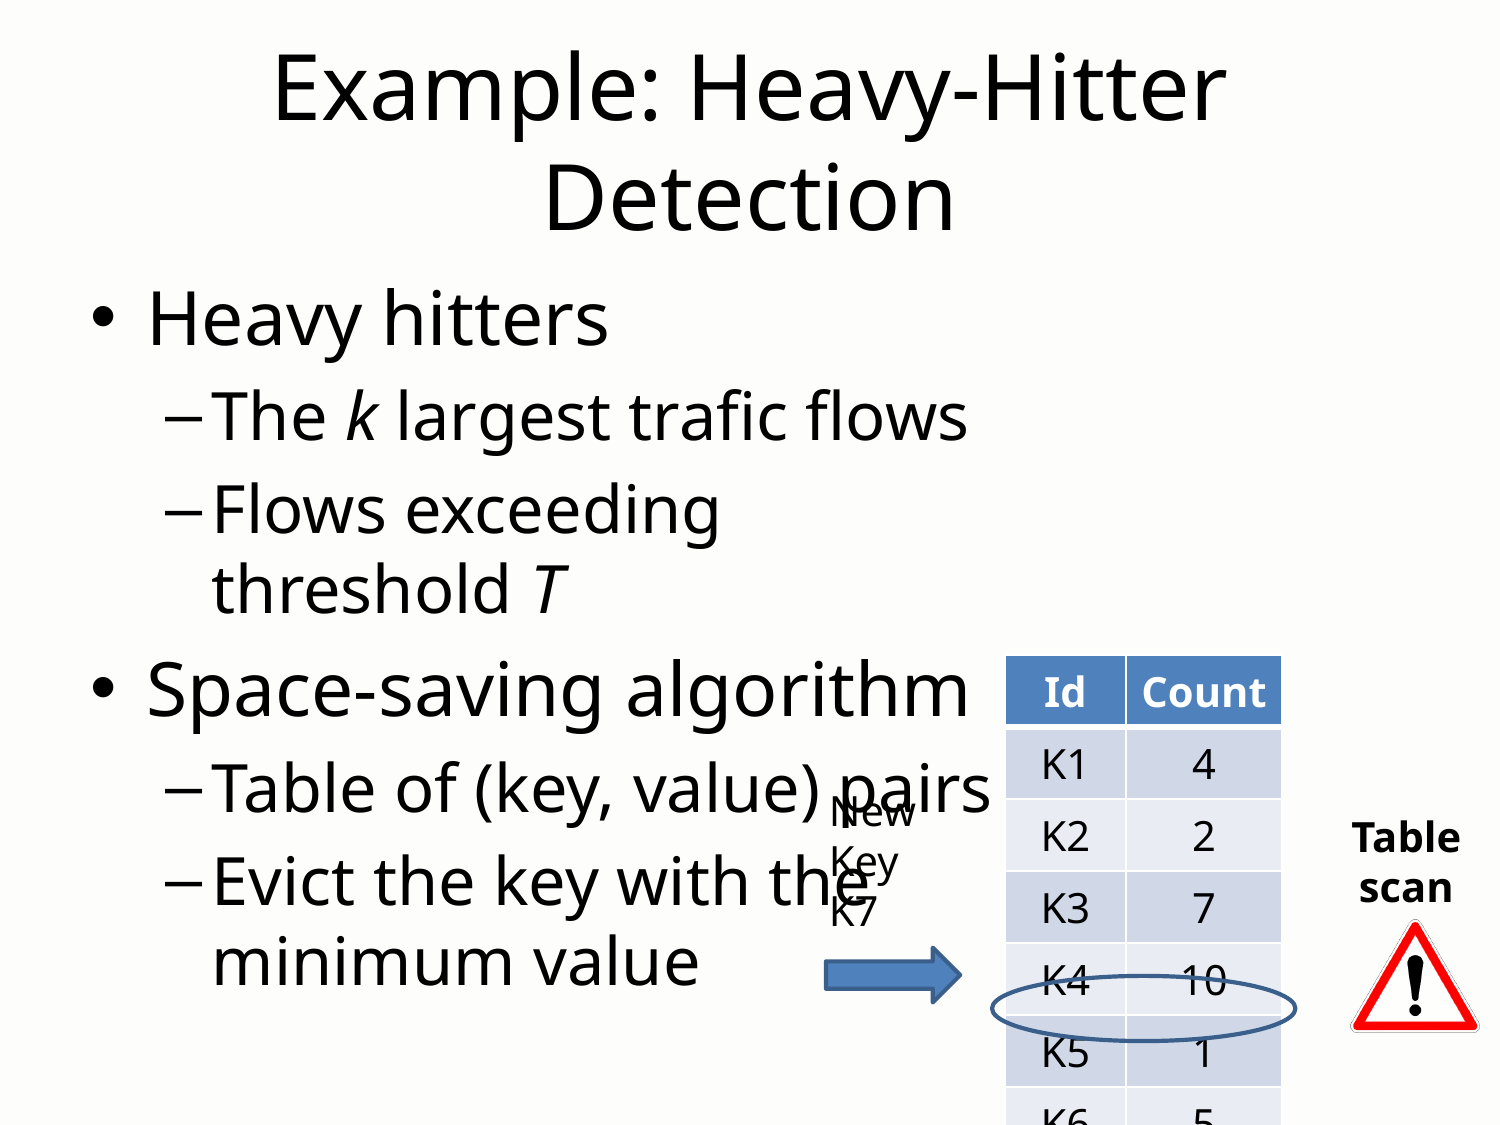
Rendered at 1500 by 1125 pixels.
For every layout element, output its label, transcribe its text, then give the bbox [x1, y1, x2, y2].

text_box New Key K7 [814, 777, 961, 943]
text_box Table scan [1307, 803, 1500, 919]
title Example: Heavy-Hitter Detection [75, 45, 1425, 233]
picture [1349, 918, 1480, 1033]
table_cell 2 [1127, 800, 1281, 870]
table_cell K5 [1006, 1025, 1125, 1086]
table_cell 7 [1127, 872, 1281, 942]
table_header Count [1127, 656, 1281, 724]
table_cell 5 [1127, 1088, 1281, 1125]
table_cell K2 [1006, 800, 1125, 870]
text_box [990, 973, 1298, 1044]
table_cell 1 [1127, 1026, 1281, 1086]
text_box [823, 945, 963, 1005]
table_cell 10 [1127, 944, 1281, 991]
table_cell K4 [1006, 944, 1125, 992]
table_cell K3 [1006, 872, 1125, 942]
table_cell K6 [1006, 1088, 1125, 1125]
table_header Id [1006, 656, 1125, 724]
table_cell 4 [1127, 730, 1281, 798]
table_cell K1 [1006, 730, 1125, 798]
list Heavy hitters The k largest trafic flows Flows exceeding threshold T Space-saving algorithm Table of (key, value) pairs Evict the key with the minimum value [75, 262, 1050, 1125]
